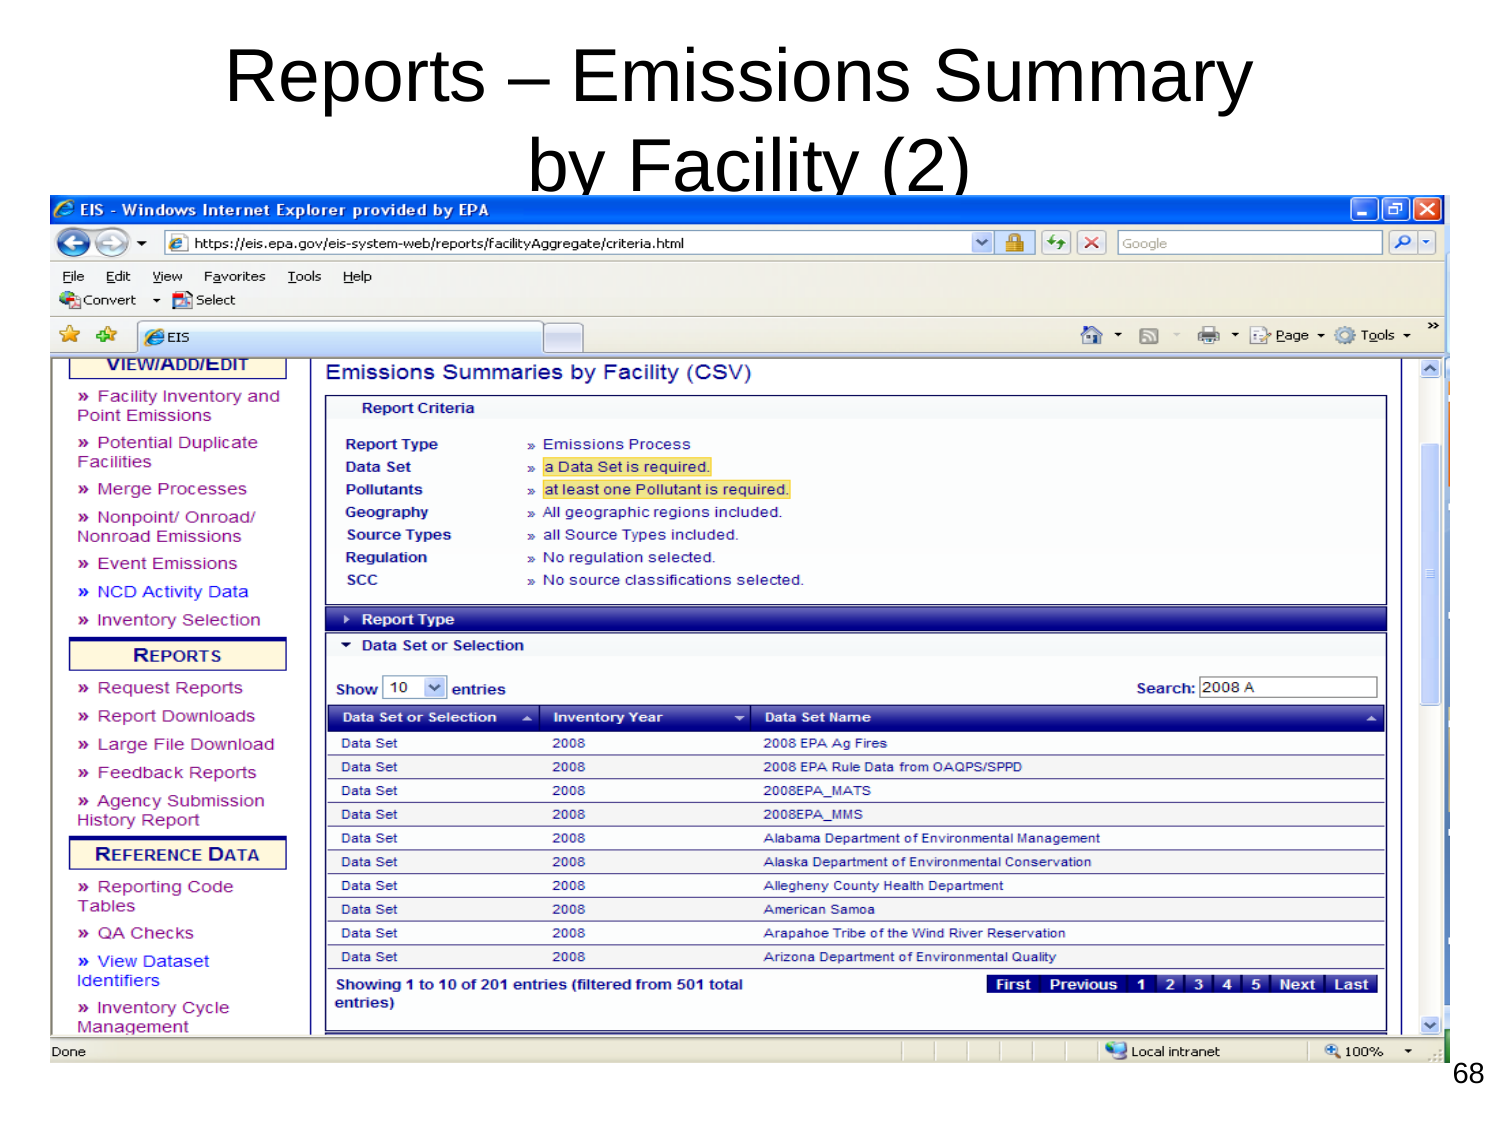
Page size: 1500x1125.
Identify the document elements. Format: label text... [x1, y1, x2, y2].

picture [49, 195, 1451, 1063]
title Reports – Emissions Summary by Facility (2) [74, 44, 1426, 188]
slide_number 68 [1149, 1046, 1500, 1125]
